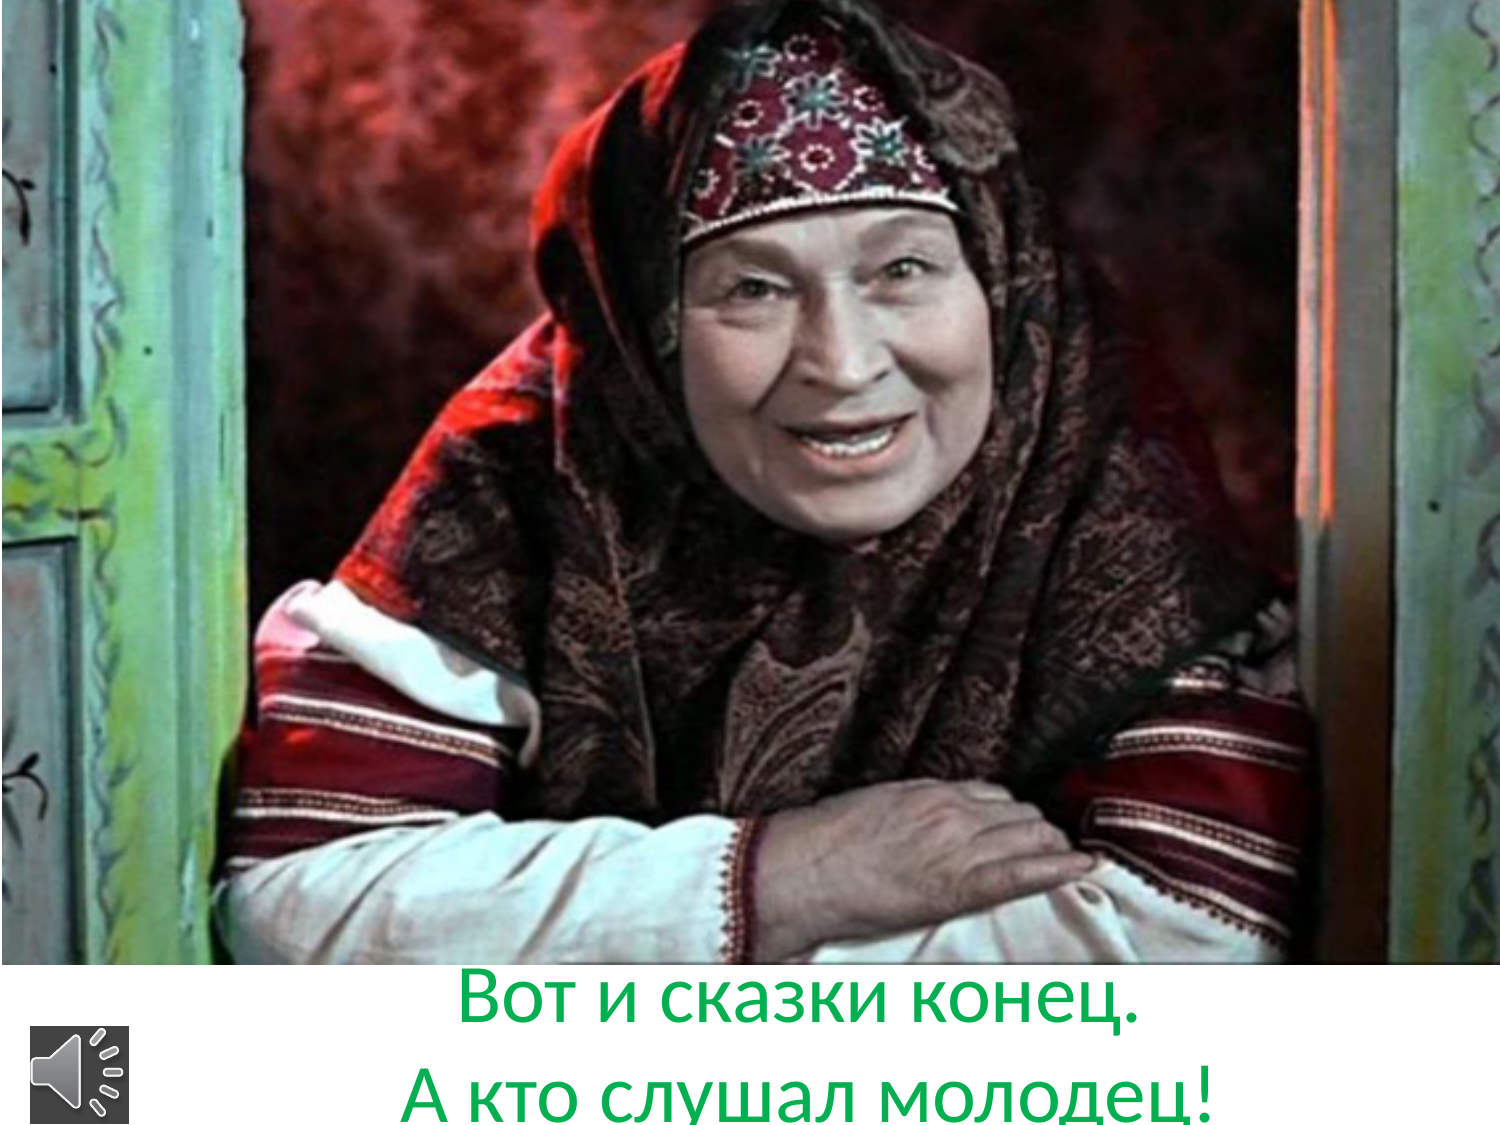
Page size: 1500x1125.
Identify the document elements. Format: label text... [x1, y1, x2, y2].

picture [29, 1024, 130, 1125]
title Вот и сказки конец. А кто слушал молодец! [129, 973, 1471, 1125]
picture [1, 0, 1500, 965]
